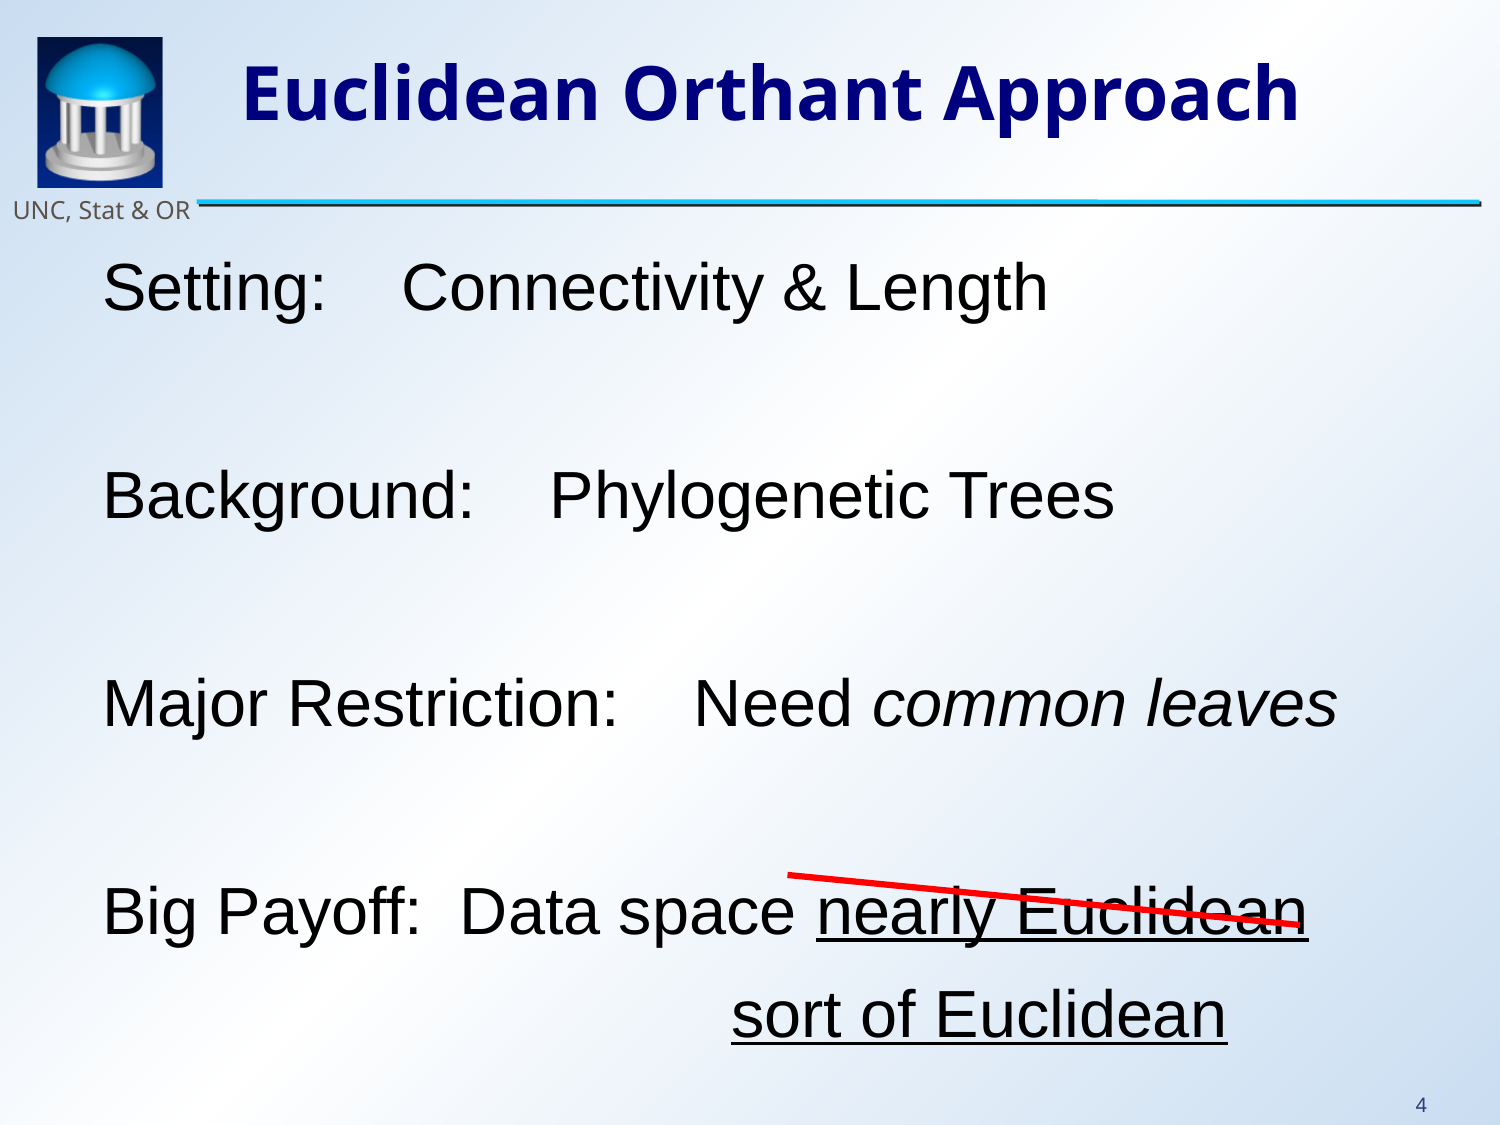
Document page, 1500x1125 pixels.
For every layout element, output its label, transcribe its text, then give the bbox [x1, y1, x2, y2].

title Euclidean Orthant Approach [224, 24, 1438, 156]
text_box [787, 874, 1301, 926]
text_box Setting: Connectivity & Length Background: Phylogenetic Trees Major Restriction: Need common leaves Big Payoff: Data space nearly Euclidean sort of Euclidean [87, 212, 1450, 1059]
